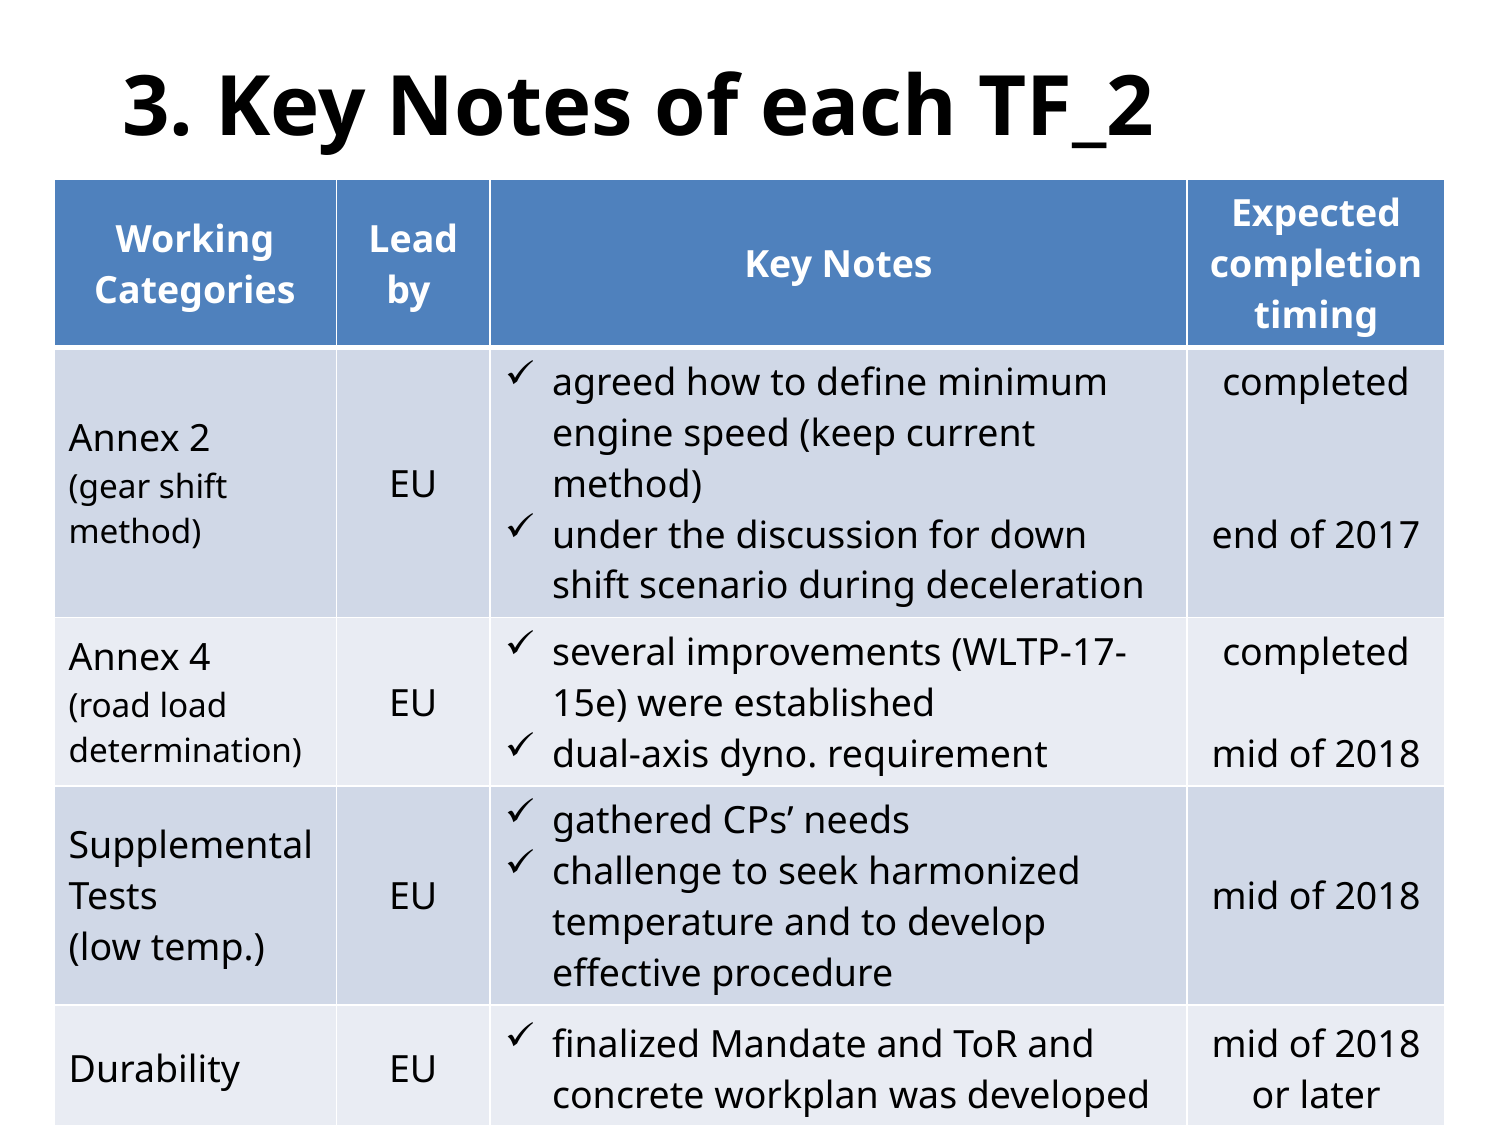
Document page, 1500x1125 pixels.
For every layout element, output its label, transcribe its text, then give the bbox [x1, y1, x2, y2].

table_cell EU [337, 1006, 489, 1125]
table_header Lead by [337, 180, 489, 345]
table_cell EU [337, 618, 489, 785]
text_box 3. Key Notes of each TF_2 [107, 45, 1193, 160]
table_cell mid of 2018 or later [1188, 1006, 1444, 1125]
table_cell finalized Mandate and ToR and concrete workplan was developed [491, 1006, 1186, 1125]
table_cell mid of 2018 [1188, 787, 1444, 1004]
table_cell Annex 4 (road load determination) [55, 618, 336, 785]
table_cell EU [337, 787, 489, 1004]
table_cell agreed how to define minimum engine speed (keep current method) under the discussion for down shift scenario during deceleration [491, 350, 1186, 617]
table_header Key Notes [491, 180, 1186, 345]
table_cell EU [337, 350, 489, 617]
table_cell Supplemental Tests (low temp.) [55, 787, 336, 1004]
table_cell Annex 2 (gear shift method) [55, 350, 336, 617]
table_cell completed mid of 2018 [1188, 618, 1444, 785]
table_header Expected completion timing [1188, 180, 1444, 345]
table_cell completed end of 2017 [1188, 350, 1444, 617]
table_cell Durability [55, 1006, 336, 1125]
table_header Working Categories [55, 180, 336, 345]
table_cell gathered CPs’ needs challenge to seek harmonized temperature and to develop effective procedure [491, 787, 1186, 1004]
table_cell several improvements (WLTP-17-15e) were established dual-axis dyno. requirement [491, 618, 1186, 785]
